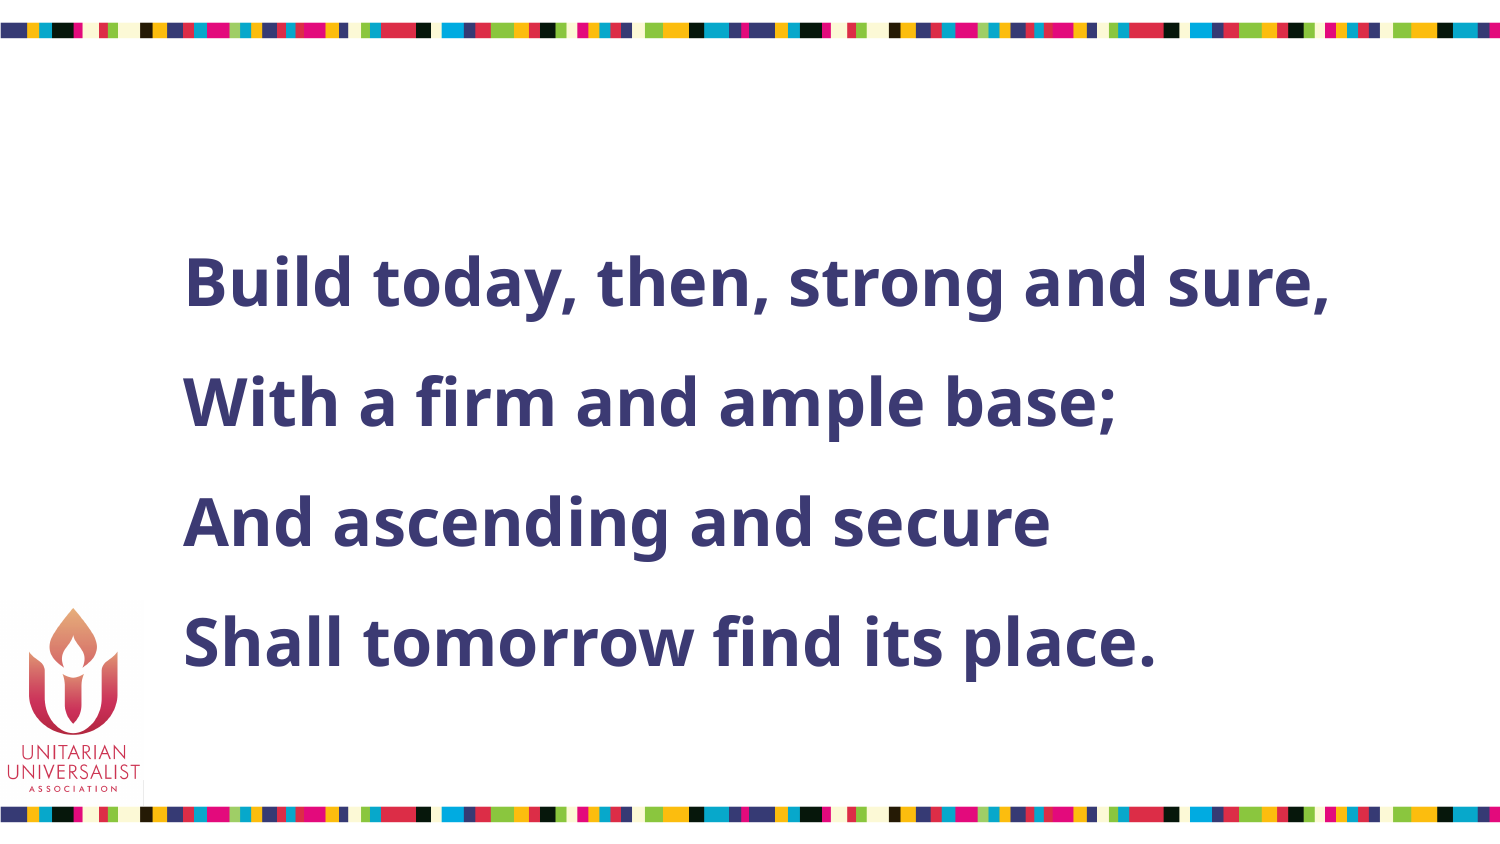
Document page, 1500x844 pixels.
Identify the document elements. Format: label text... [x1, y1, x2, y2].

picture [0, 22, 1500, 40]
text_box Build today, then, strong and sure, With a firm and ample base; And ascending and secure Shall tomorrow find its place. [168, 184, 1421, 695]
picture [0, 600, 1500, 824]
